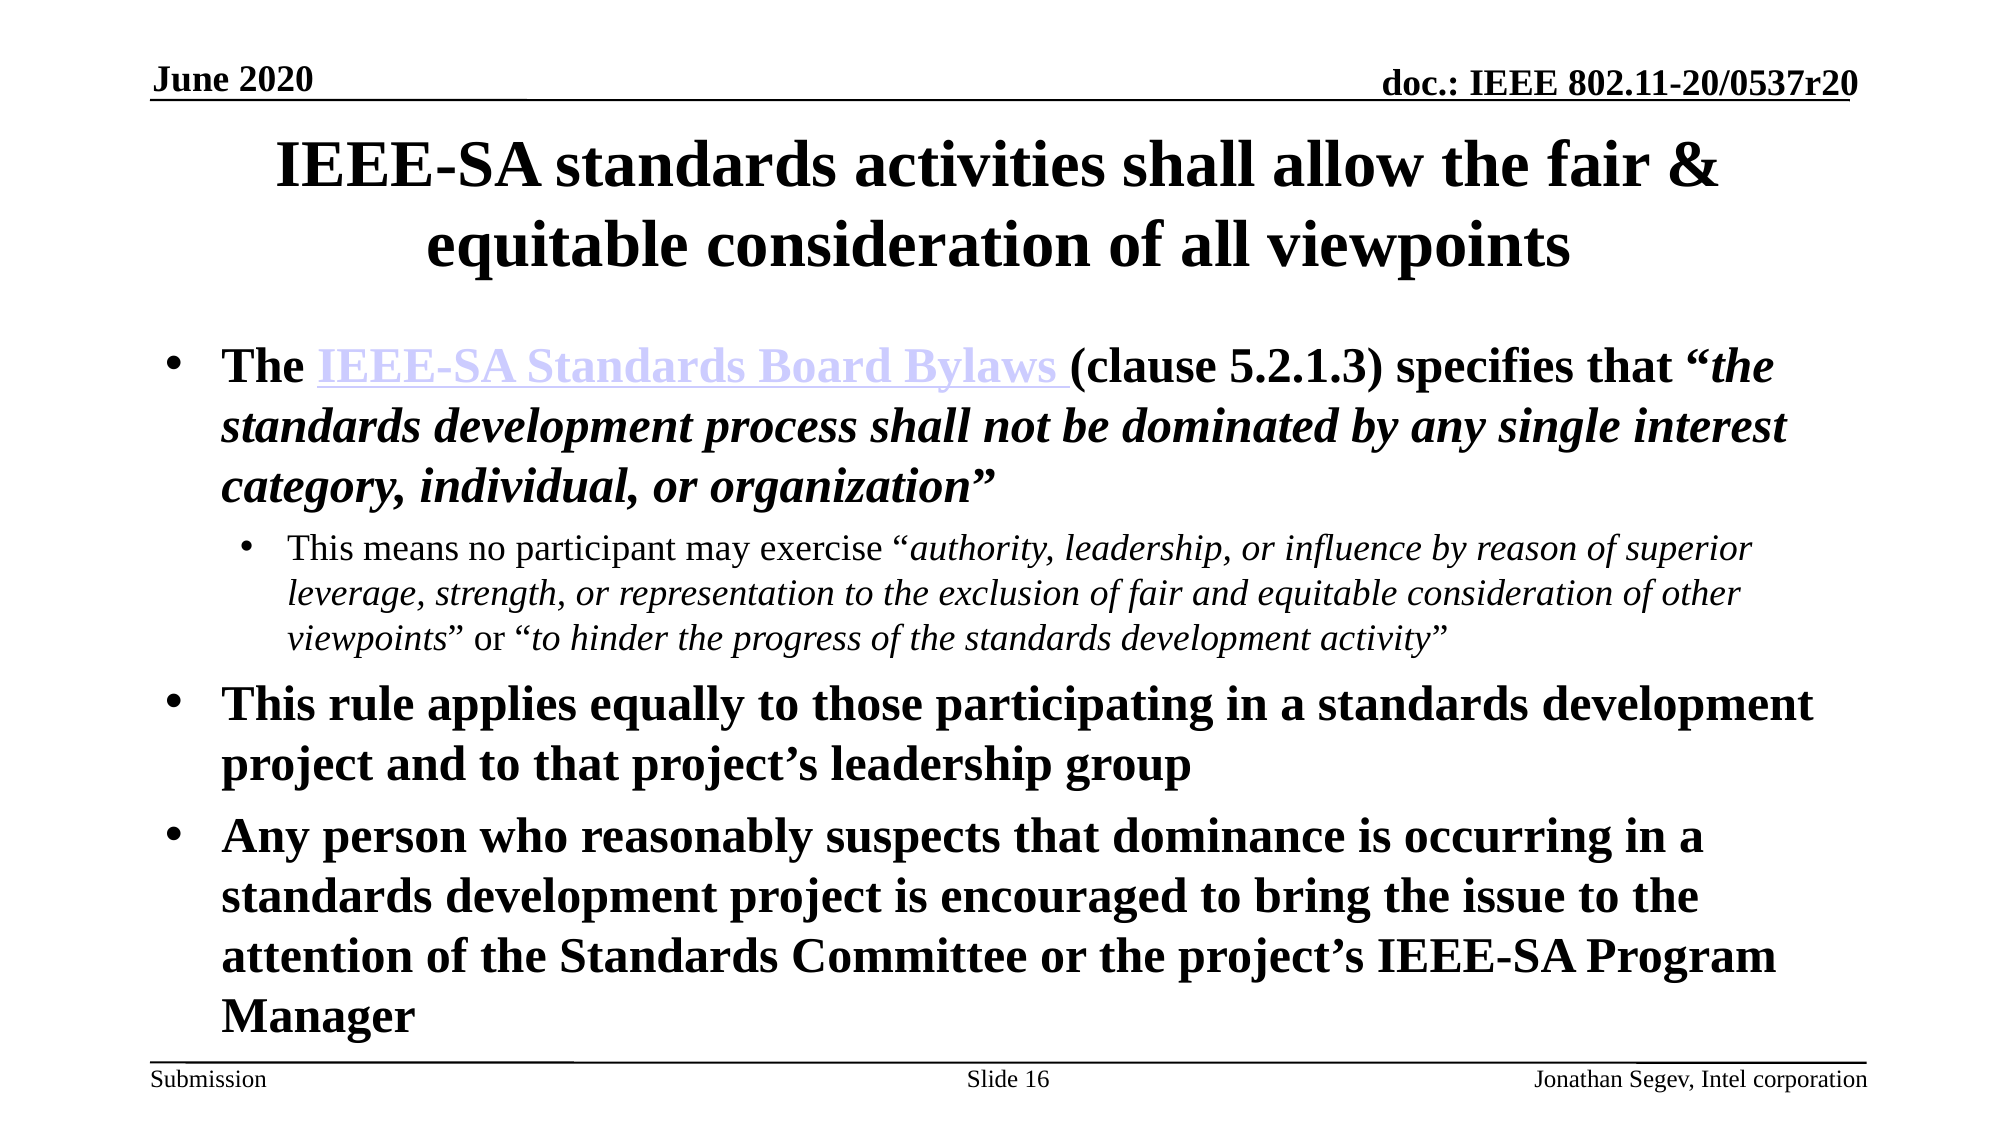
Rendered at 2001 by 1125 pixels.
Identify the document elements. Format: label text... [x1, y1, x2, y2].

footer Jonathan Segev, Intel corporation [1171, 1061, 1869, 1093]
title IEEE-SA standards activities shall allow the fair & equitable consideration of all viewpoints [149, 112, 1850, 288]
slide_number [152, 54, 563, 100]
slide_number Slide 16 [950, 1061, 1067, 1123]
list The IEEE-SA Standards Board Bylaws (clause 5.2.1.3) specifies that “the standards development process shall not be dominated by any single interest category, individual, or organization” This means no participant may exercise “authority, leadership, or influence by reason of superior leverage, strength, or representation to the exclusion of fair and equitable consideration of other viewpoints” or “to hinder the progress of the standards development activity” This rule applies equally to those participating in a standards development project and to that project’s leadership group Any person who reasonably suspects that dominance is occurring in a standards development project is encouraged to bring the issue to the attention of the Standards Committee or the project’s IEEE-SA Program Manager [149, 324, 1850, 1000]
